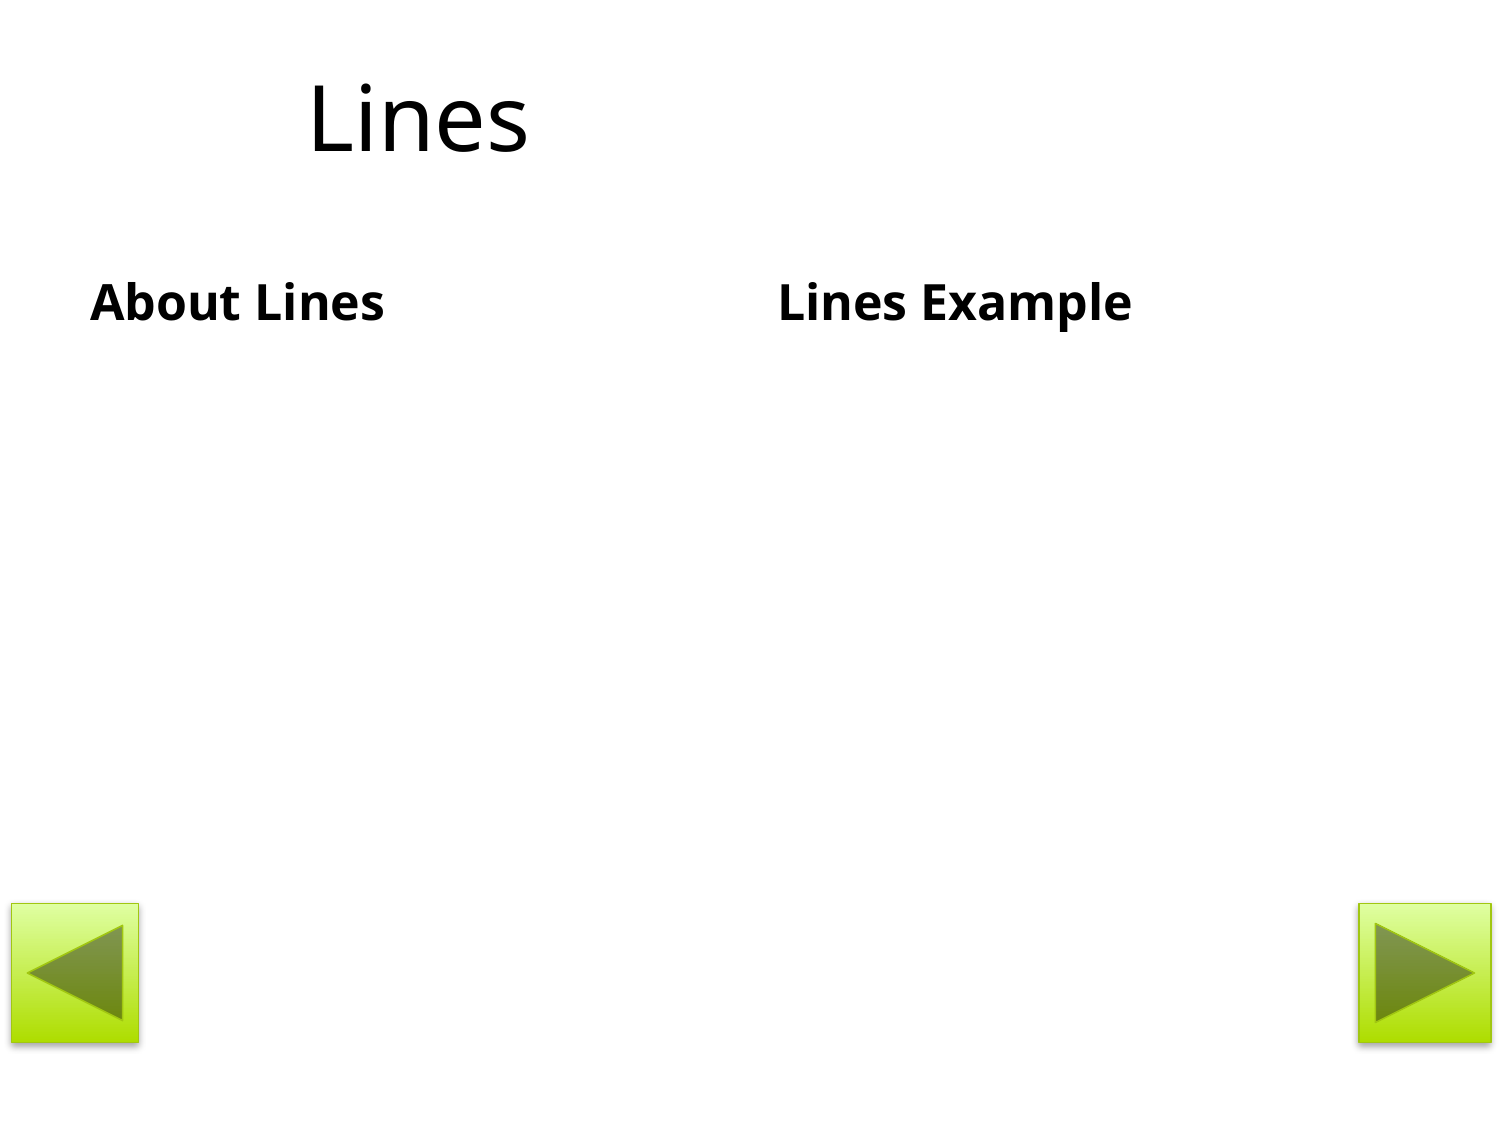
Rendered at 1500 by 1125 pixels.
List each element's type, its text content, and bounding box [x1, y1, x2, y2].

list About Lines [75, 232, 738, 338]
list Lines Example [761, 232, 1425, 338]
title Lines [75, 21, 762, 209]
